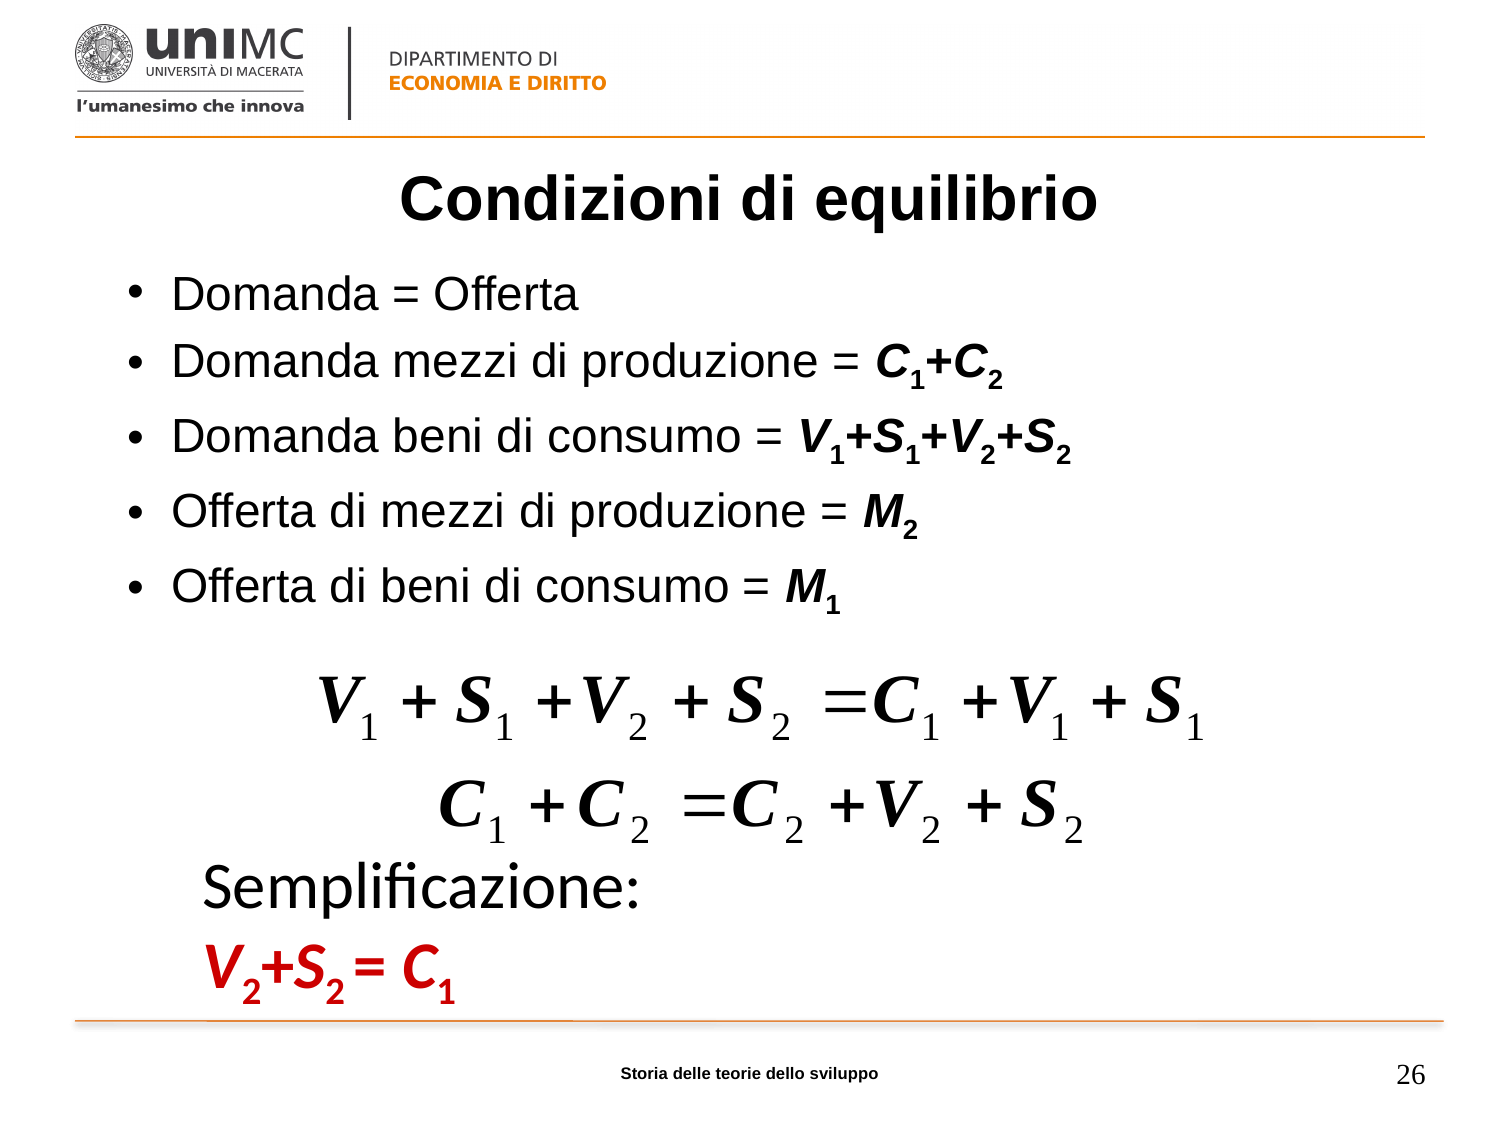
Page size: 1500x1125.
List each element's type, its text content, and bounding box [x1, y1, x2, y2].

slide_number 26 [1091, 1042, 1442, 1103]
title Condizioni di equilibrio [75, 149, 1425, 241]
text_box Semplificazione: V2+S2 = C1 [187, 834, 1350, 1020]
picture [75, 24, 1425, 138]
list Domanda = Offerta Domanda mezzi di produzione = C1+C2 Domanda beni di consumo = V1+S1+V2+S2 Offerta di mezzi di produzione = M2 Offerta di beni di consumo = M1 [112, 254, 1388, 632]
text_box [312, 652, 1226, 861]
footer Storia delle teorie dello sviluppo [512, 1042, 988, 1103]
